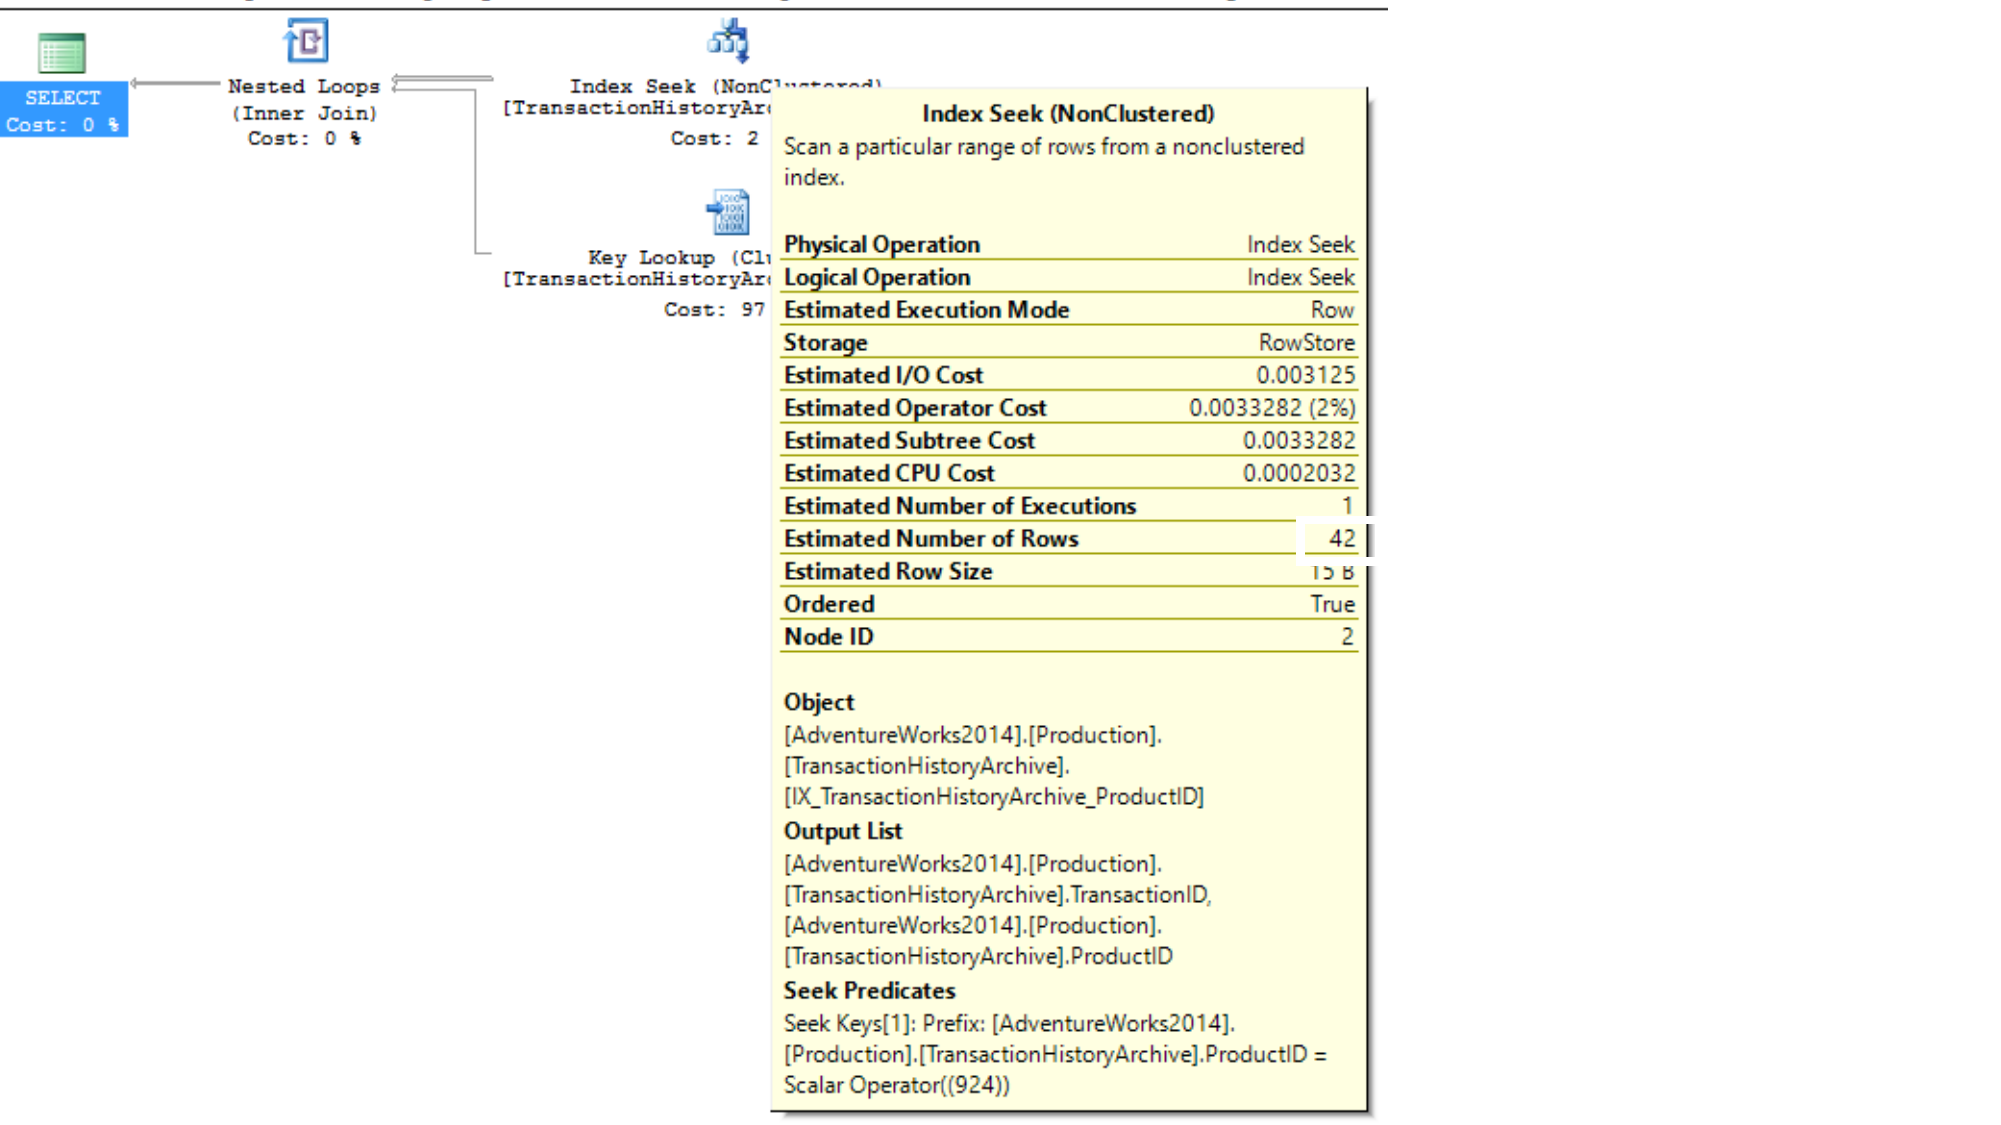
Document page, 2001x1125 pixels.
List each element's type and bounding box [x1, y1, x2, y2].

picture [0, 0, 1388, 1125]
